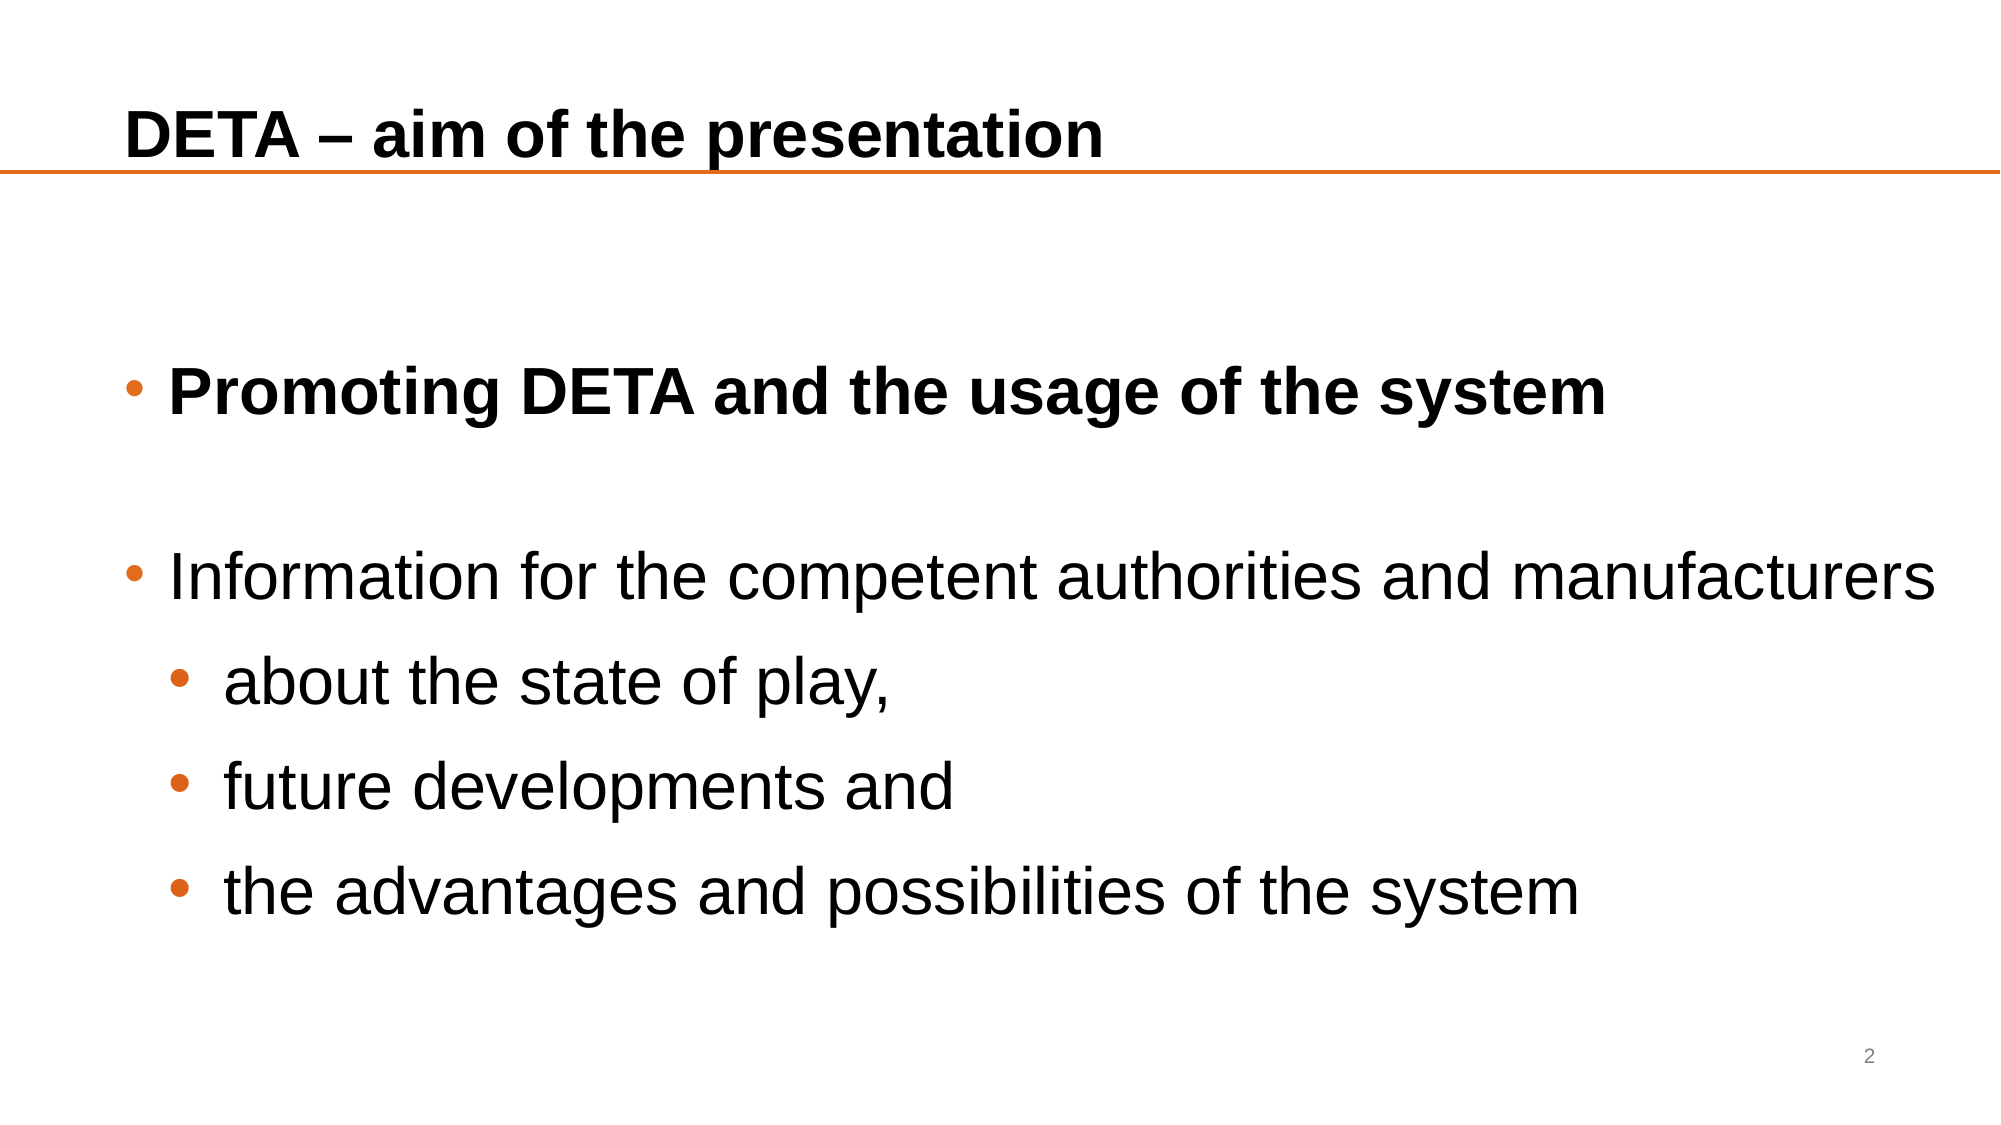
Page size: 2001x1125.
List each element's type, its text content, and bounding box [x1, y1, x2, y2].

slide_number 2 [1741, 1025, 1876, 1086]
list Promoting DETA and the usage of the system Information for the competent authorities and manufacturers about the state of play, future developments and the advantages and possibilities of the system [124, 242, 1955, 963]
title DETA – aim of the presentation [124, 99, 1876, 146]
